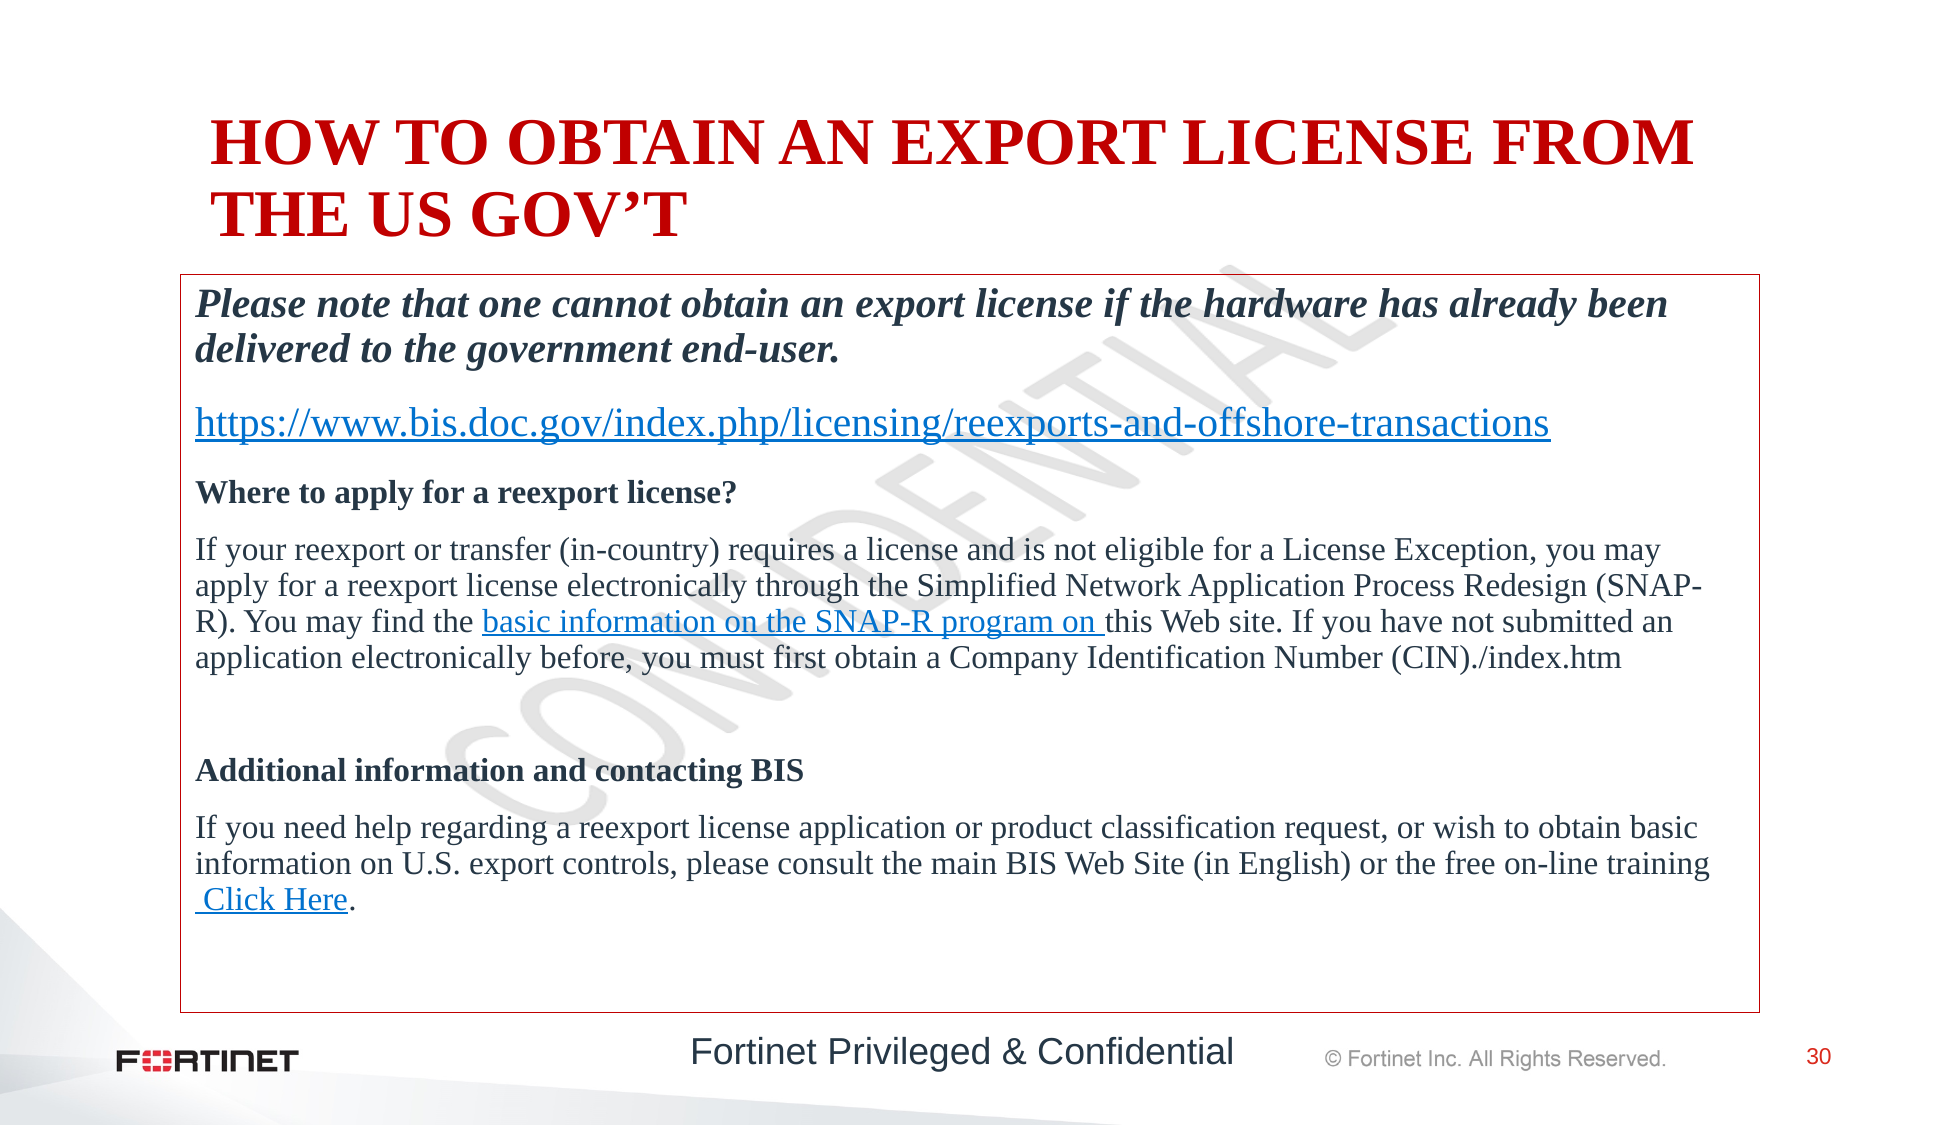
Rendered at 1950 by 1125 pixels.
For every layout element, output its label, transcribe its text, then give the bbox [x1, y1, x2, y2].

list Please note that one cannot obtain an export license if the hardware has already been delivered to the government end-user. https://www.bis.doc.gov/index.php/licensing/reexports-and-offshore-transactions Where to apply for a reexport license? If your reexport or transfer (in-country) requires a license and is not eligible for a License Exception, you may apply for a reexport license electronically through the Simplified Network Application Process Redesign (SNAP-R). You may find the basic information on the SNAP-R program on this Web site. If you have not submitted an application electronically before, you must first obtain a Company Identification Number (CIN)./index.htm Additional information and contacting BIS If you need help regarding a reexport license application or product classification request, or wish to obtain basic information on U.S. export controls, please consult the main BIS Web Site (in English) or the free on-line training Click Here. [180, 274, 1760, 1013]
picture [0, 1, 1950, 1125]
text_box Fortinet Privileged & Confidential [622, 1022, 1303, 1081]
title HOW TO OBTAIN AN EXPORT LICENSE FROM THE US GOV’T [195, 99, 1781, 223]
